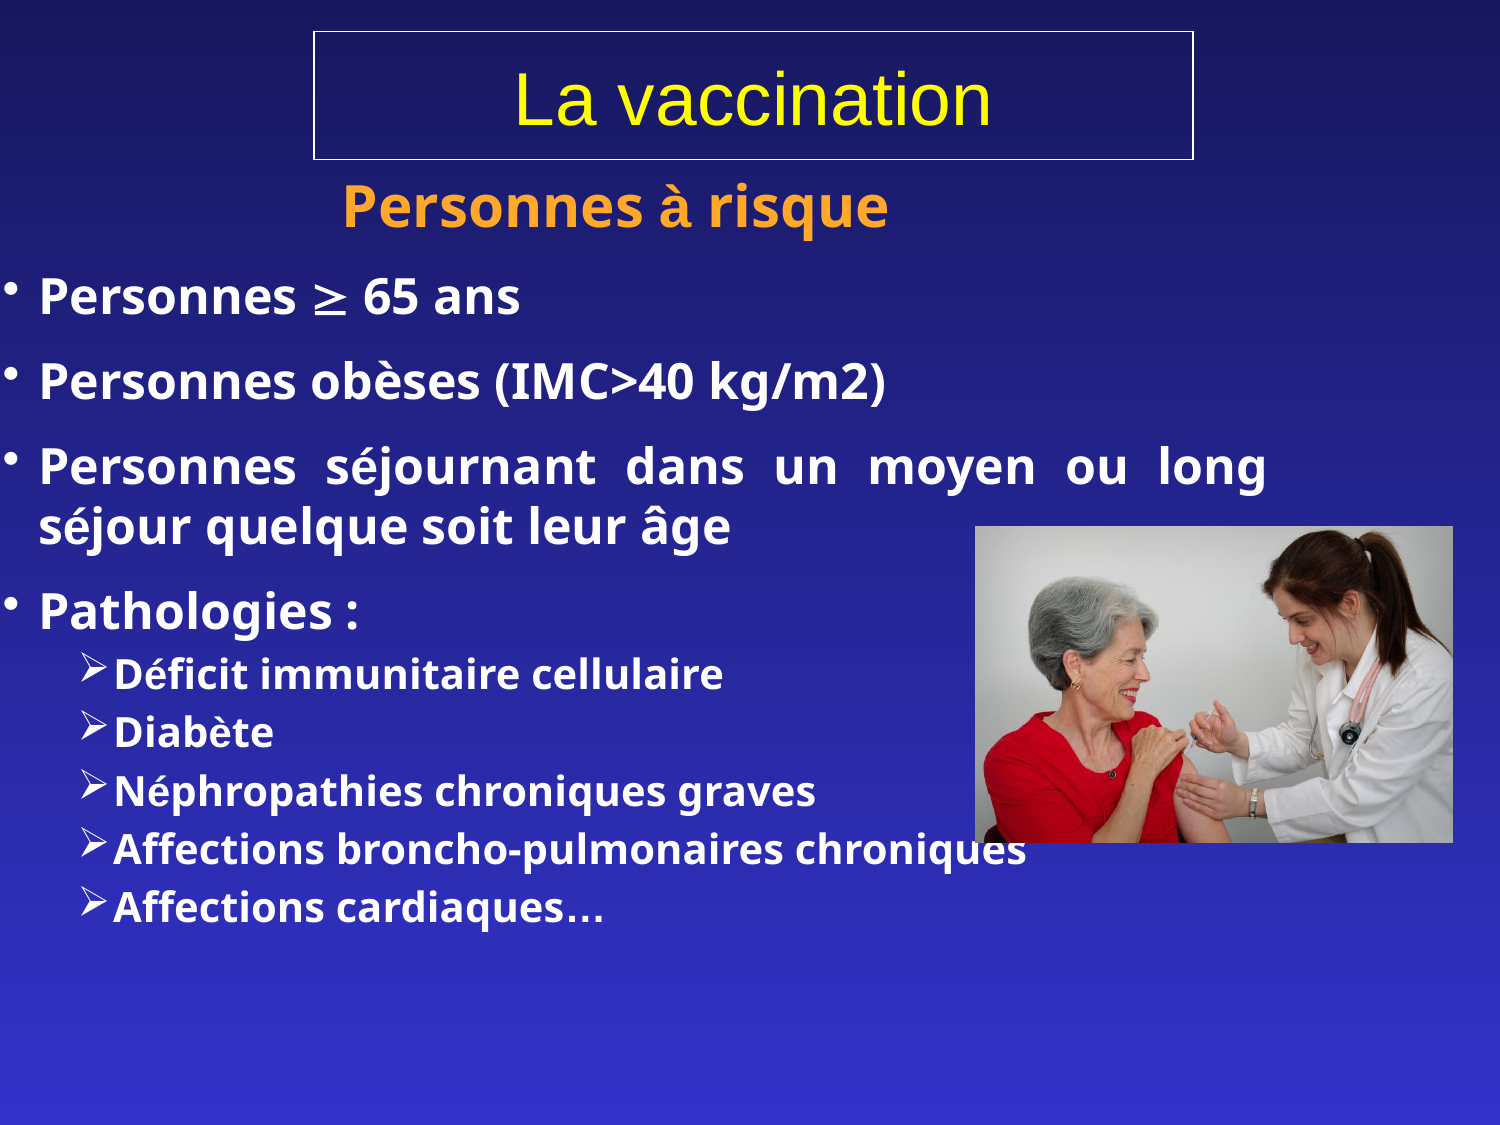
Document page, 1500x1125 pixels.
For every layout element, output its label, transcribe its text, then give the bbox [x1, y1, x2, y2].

text_box Personnes à risque Personnes  65 ans Personnes obèses (IMC>40 kg/m2) Personnes séjournant dans un moyen ou long séjour quelque soit leur âge Pathologies : Déficit immunitaire cellulaire Diabète Néphropathies chroniques graves Affections broncho-pulmonaires chroniques Affections cardiaques… [0, 161, 1283, 939]
title La vaccination [313, 31, 1194, 160]
picture [974, 526, 1453, 843]
